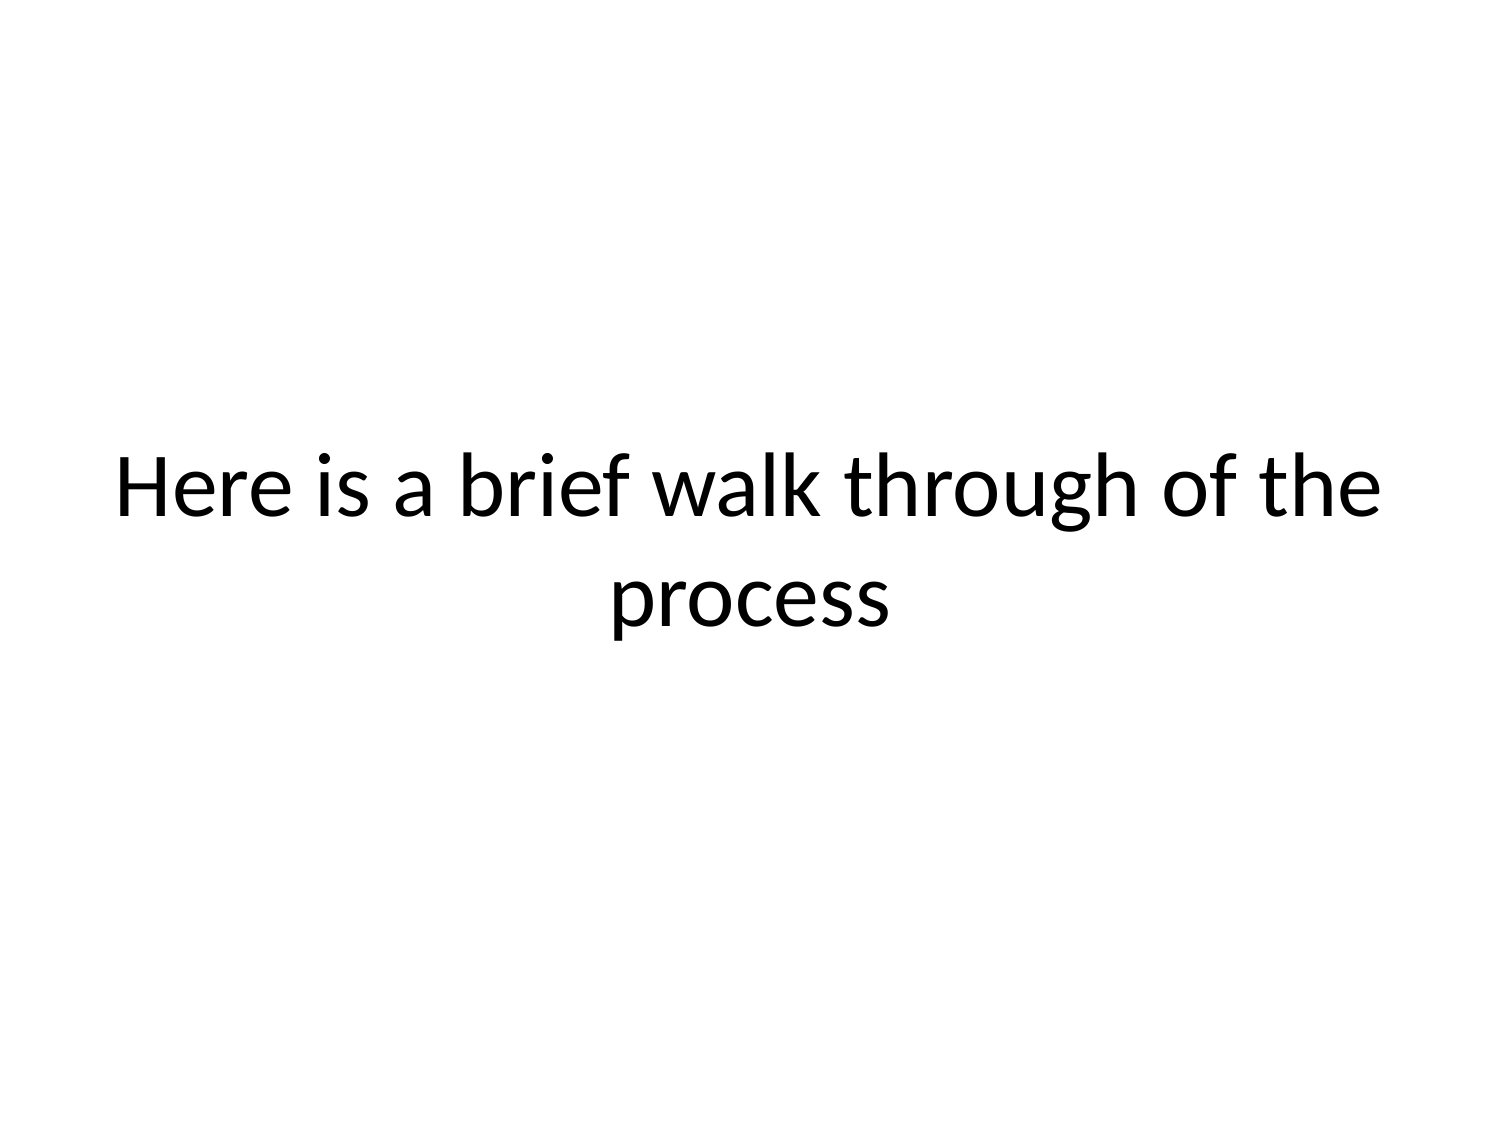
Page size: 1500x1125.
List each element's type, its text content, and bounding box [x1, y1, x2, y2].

title Here is a brief walk through of the process [74, 44, 1426, 1026]
